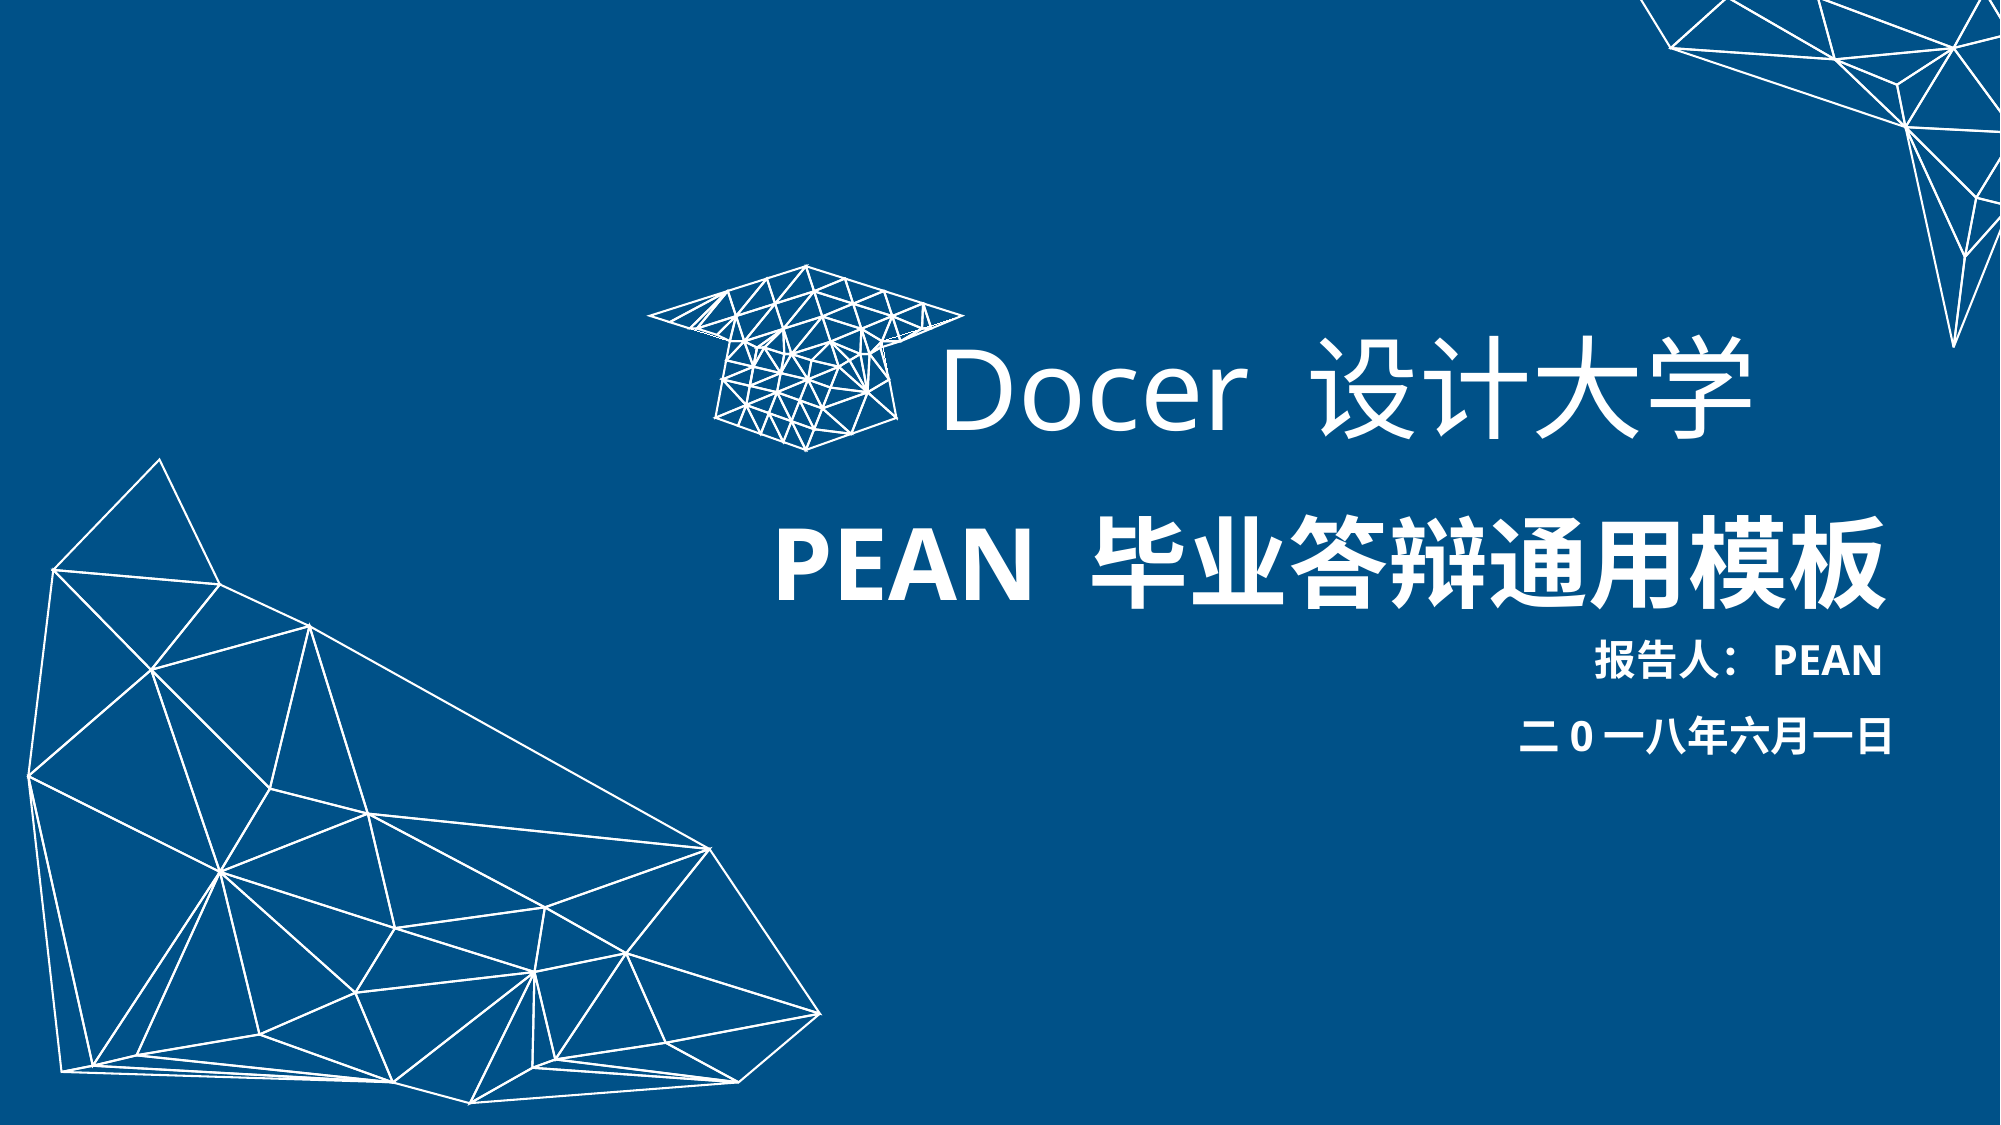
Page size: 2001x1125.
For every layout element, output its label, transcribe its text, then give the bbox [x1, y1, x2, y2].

text_box PEAN 毕业答辩通用模板 [820, 492, 1905, 628]
text_box 二0一八年六月一日 [1503, 701, 1912, 767]
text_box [1639, 0, 2000, 348]
text_box 报告人：PEAN [1579, 626, 1900, 692]
text_box Docer 设计大学 [921, 310, 1772, 461]
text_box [649, 266, 963, 451]
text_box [28, 459, 820, 1104]
